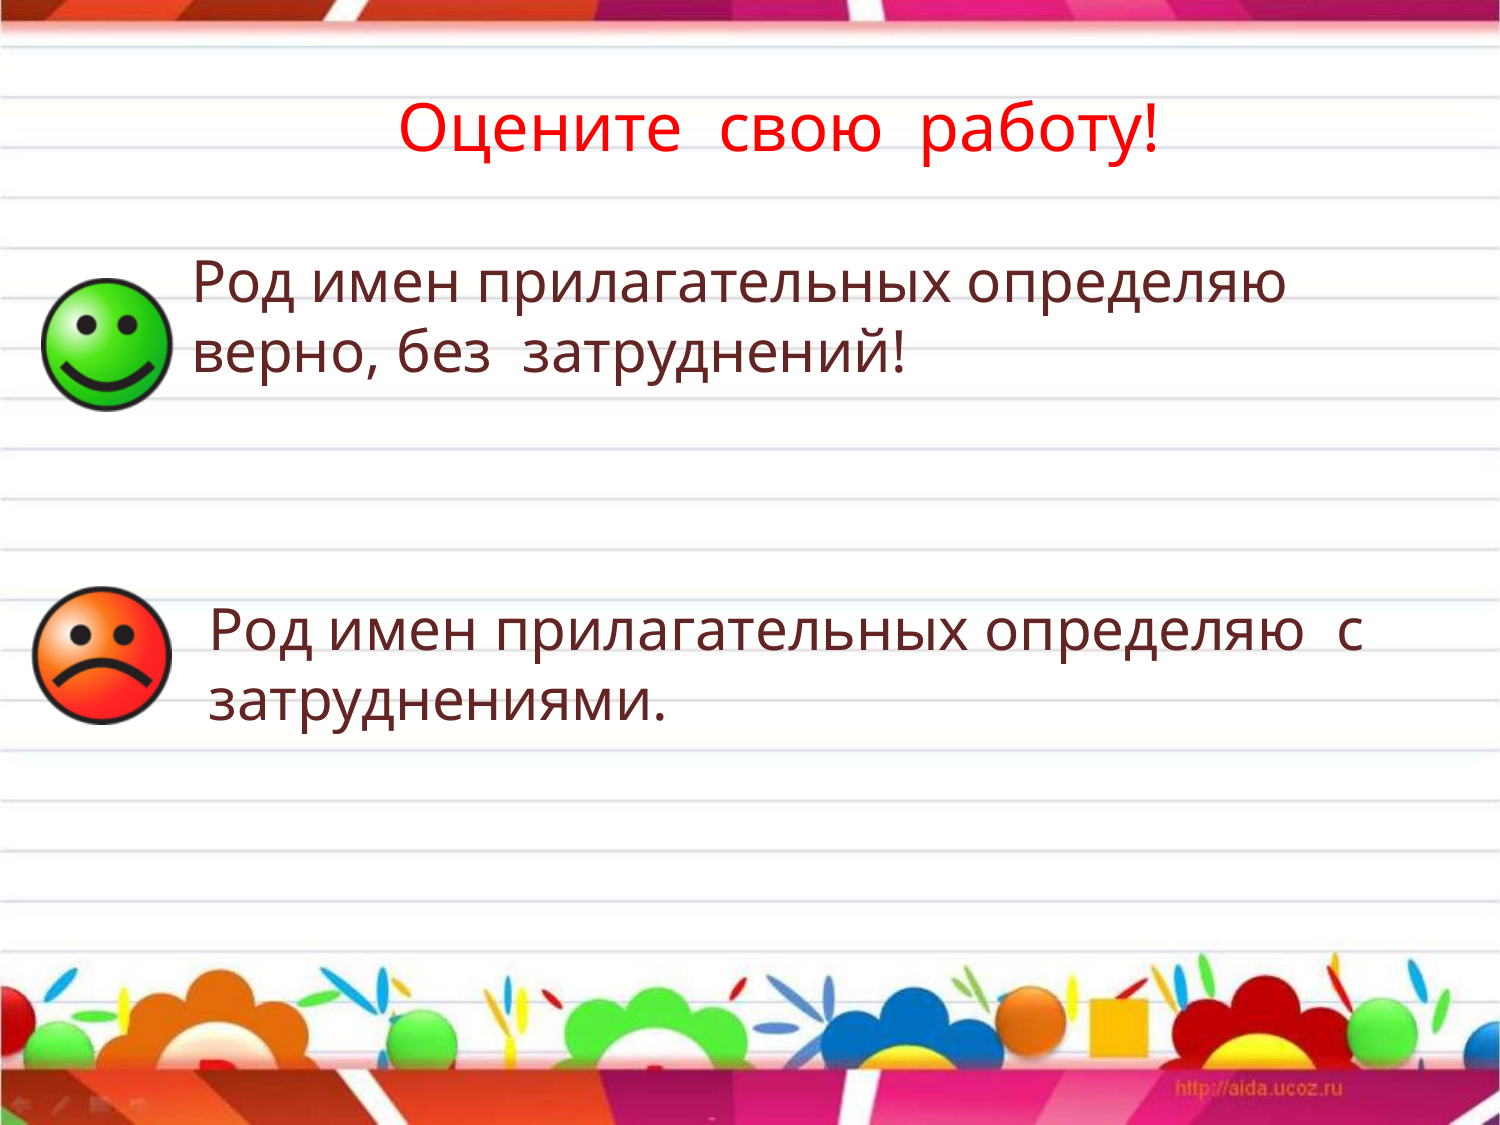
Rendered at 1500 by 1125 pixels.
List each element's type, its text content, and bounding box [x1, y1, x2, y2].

text_box Род имен прилагательных определяю верно, без затруднений! [176, 236, 1483, 392]
picture [0, 0, 1500, 1125]
text_box Оцените свою работу! [147, 77, 1412, 173]
text_box Род имен прилагательных определяю с затруднениями. [193, 584, 1500, 740]
